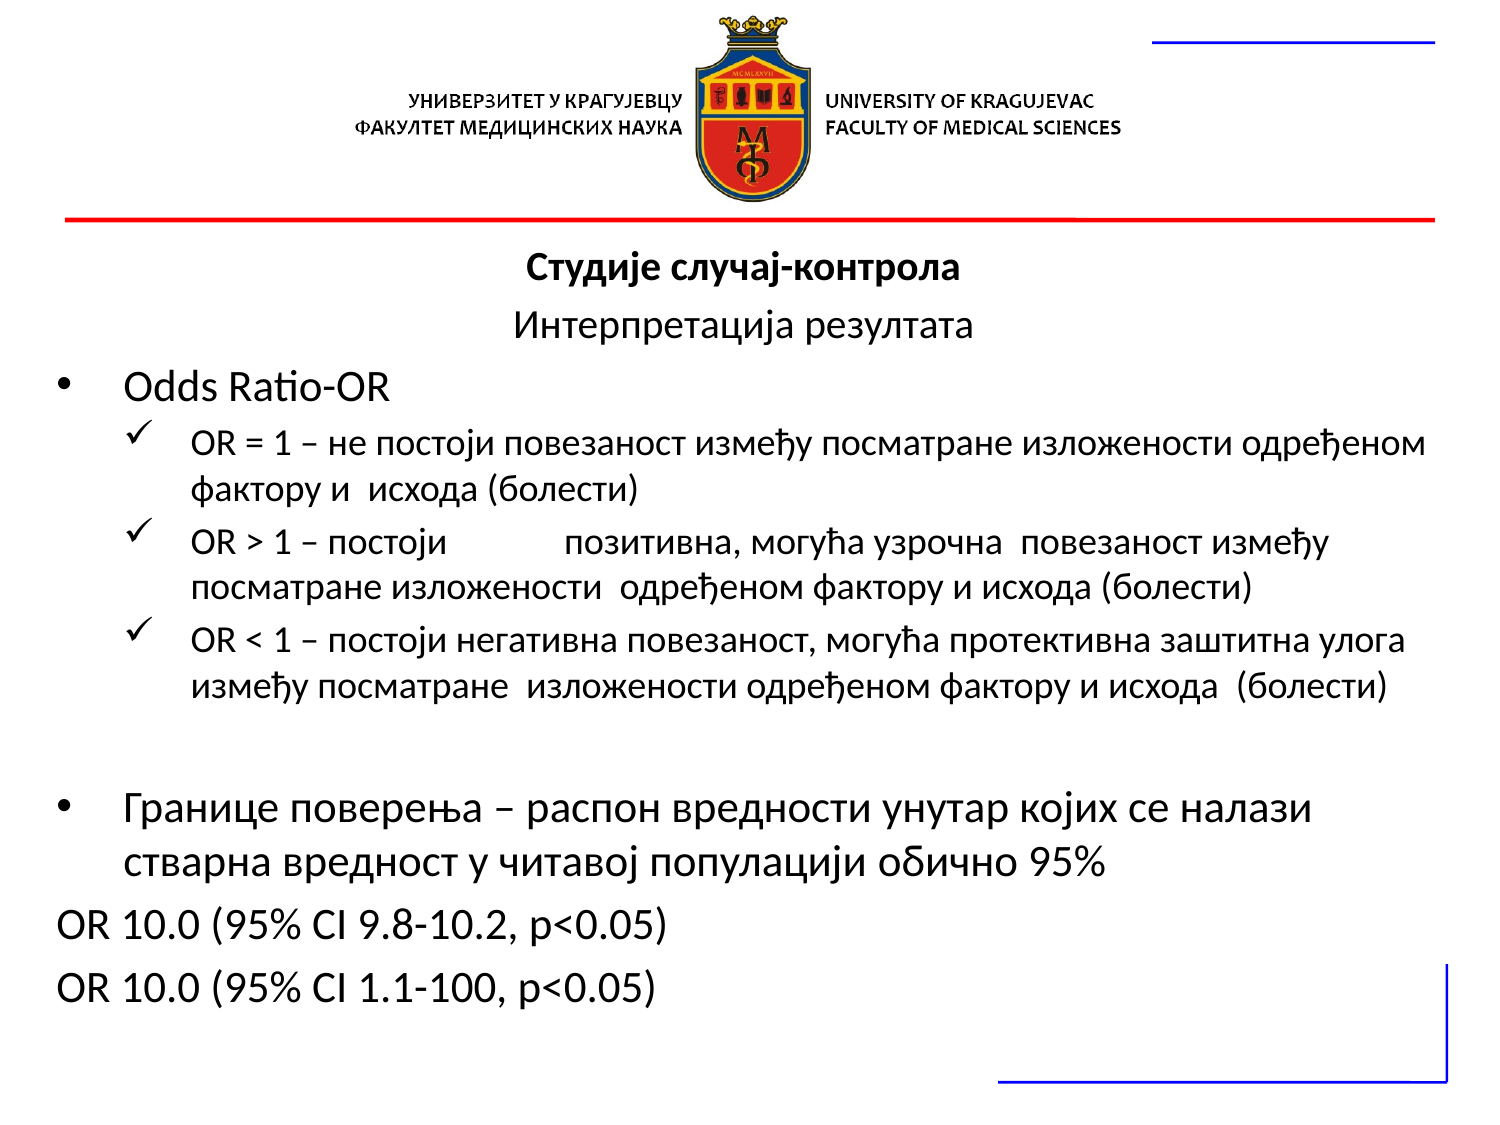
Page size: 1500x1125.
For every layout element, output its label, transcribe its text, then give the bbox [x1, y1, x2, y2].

picture [324, 11, 1152, 208]
subtitle Студије случај-контрола Интерпретација резултата Odds Ratio-OR OR = 1 – не постоји повезаност између посматране изложености одређеном фактору и исхода (болести) OR > 1 – постоји позитивна, могућа узрочна повезаност између посматране изложености одређеном фактору и исхода (болести) OR < 1 – постоји негативна повезаност, могућа протективна заштитна улога између посматране изложености одређеном фактору и исхода (болести) Границе поверења – распон вредности унутар којих се налази стварна вредност у читавој популацији обично 95% OR 10.0 (95% CI 9.8-10.2, p<0.05) OR 10.0 (95% CI 1.1-100, p<0.05) [41, 231, 1447, 1059]
